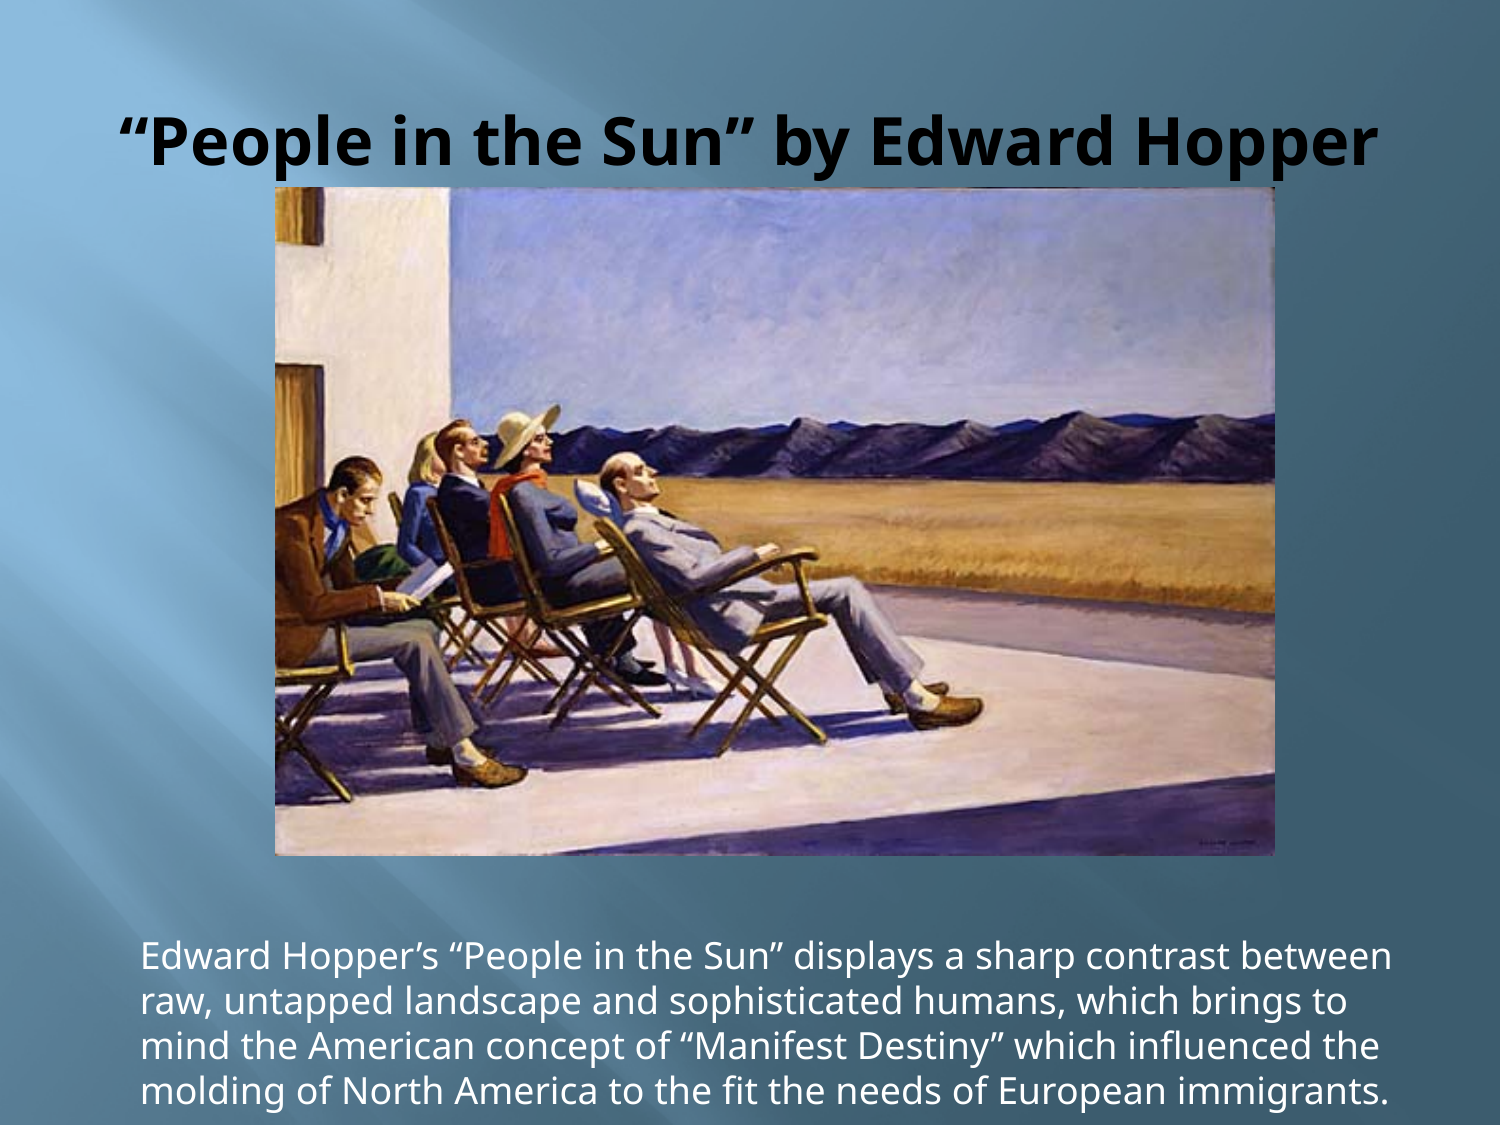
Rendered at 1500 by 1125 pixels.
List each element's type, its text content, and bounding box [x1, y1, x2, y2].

title “People in the Sun” by Edward Hopper [75, 45, 1425, 233]
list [274, 187, 1276, 857]
text_box Edward Hopper’s “People in the Sun” displays a sharp contrast between raw, untapped landscape and sophisticated humans, which brings to mind the American concept of “Manifest Destiny” which influenced the molding of North America to the fit the needs of European immigrants. [124, 924, 1463, 1120]
